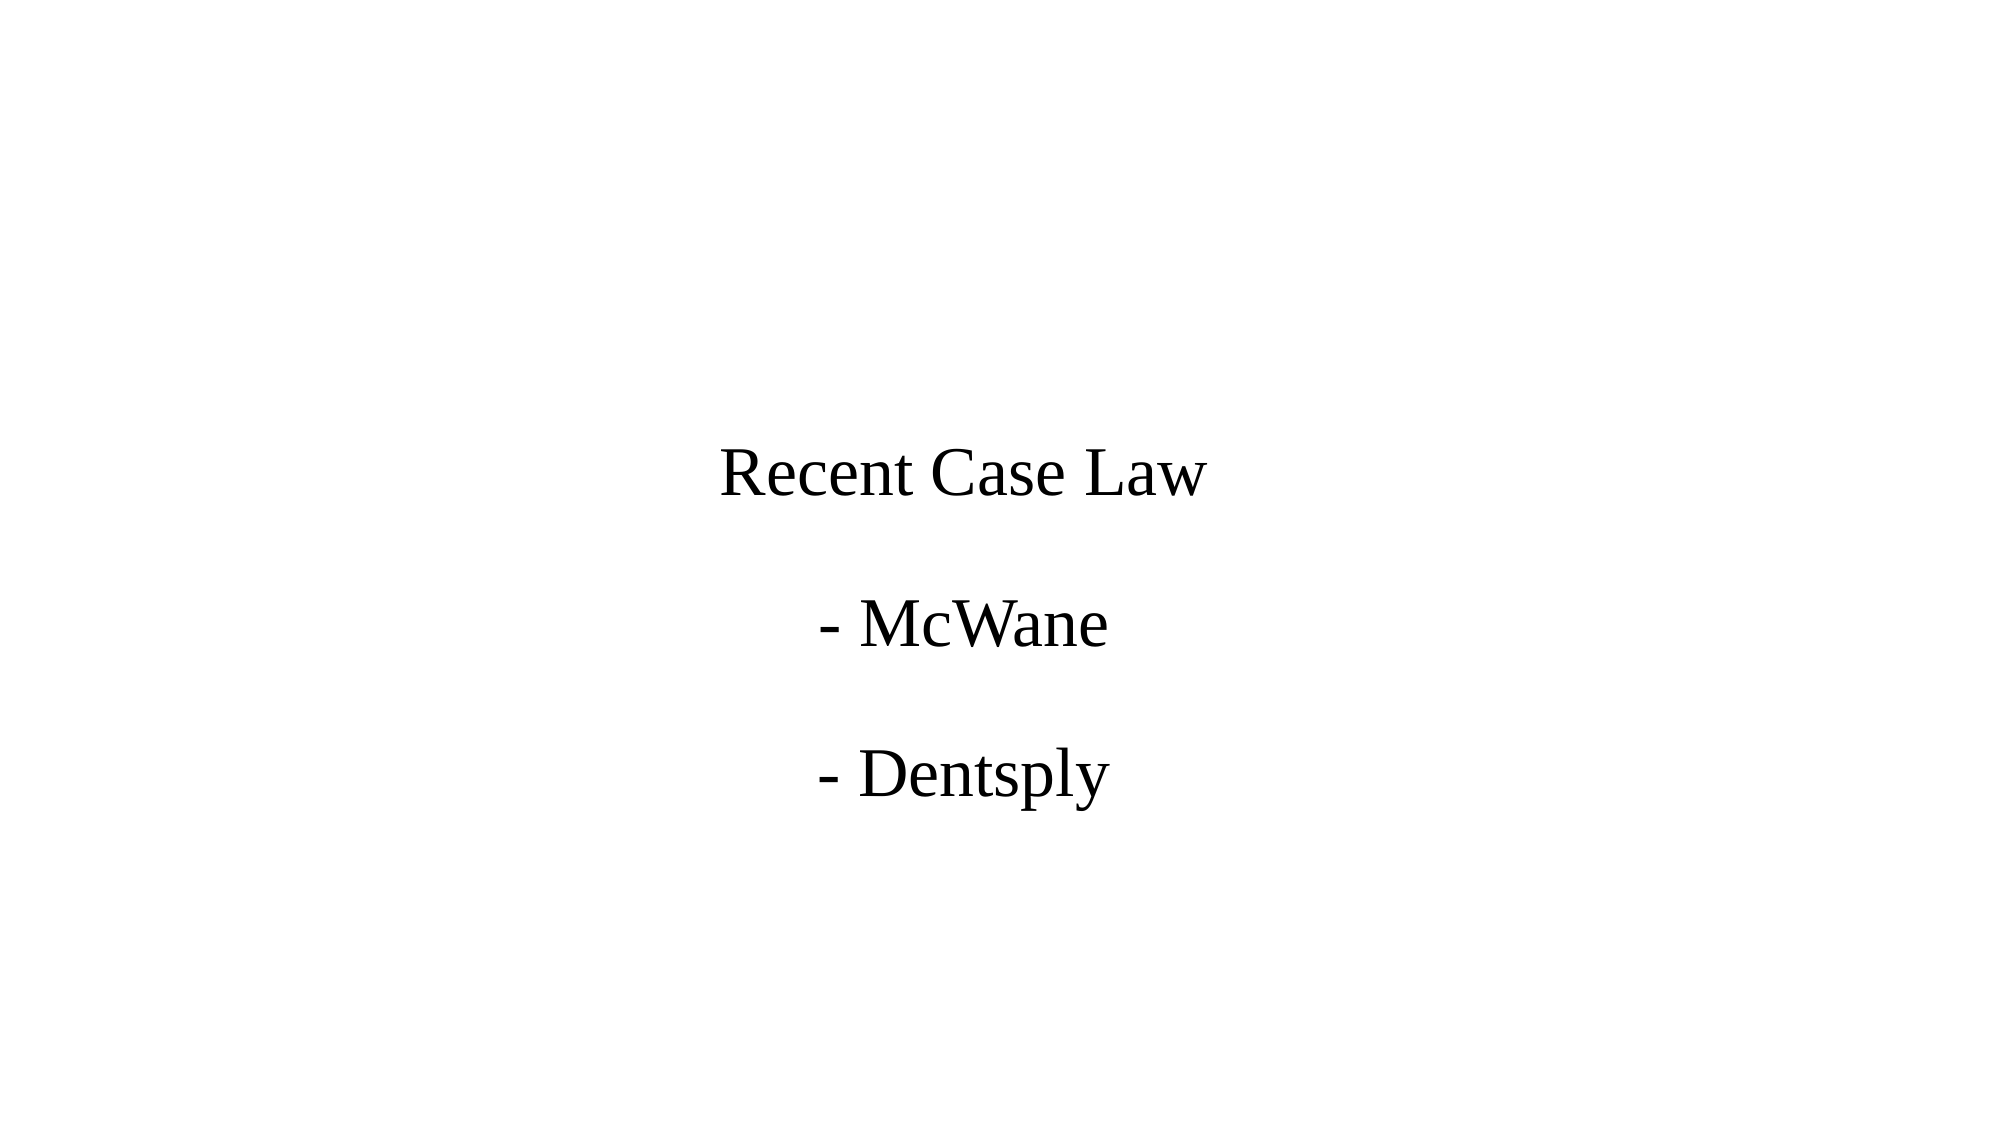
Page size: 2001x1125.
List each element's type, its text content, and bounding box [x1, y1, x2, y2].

subtitle [249, 590, 1750, 863]
title Recent Case Law - McWane - Dentsply [214, 427, 1715, 820]
